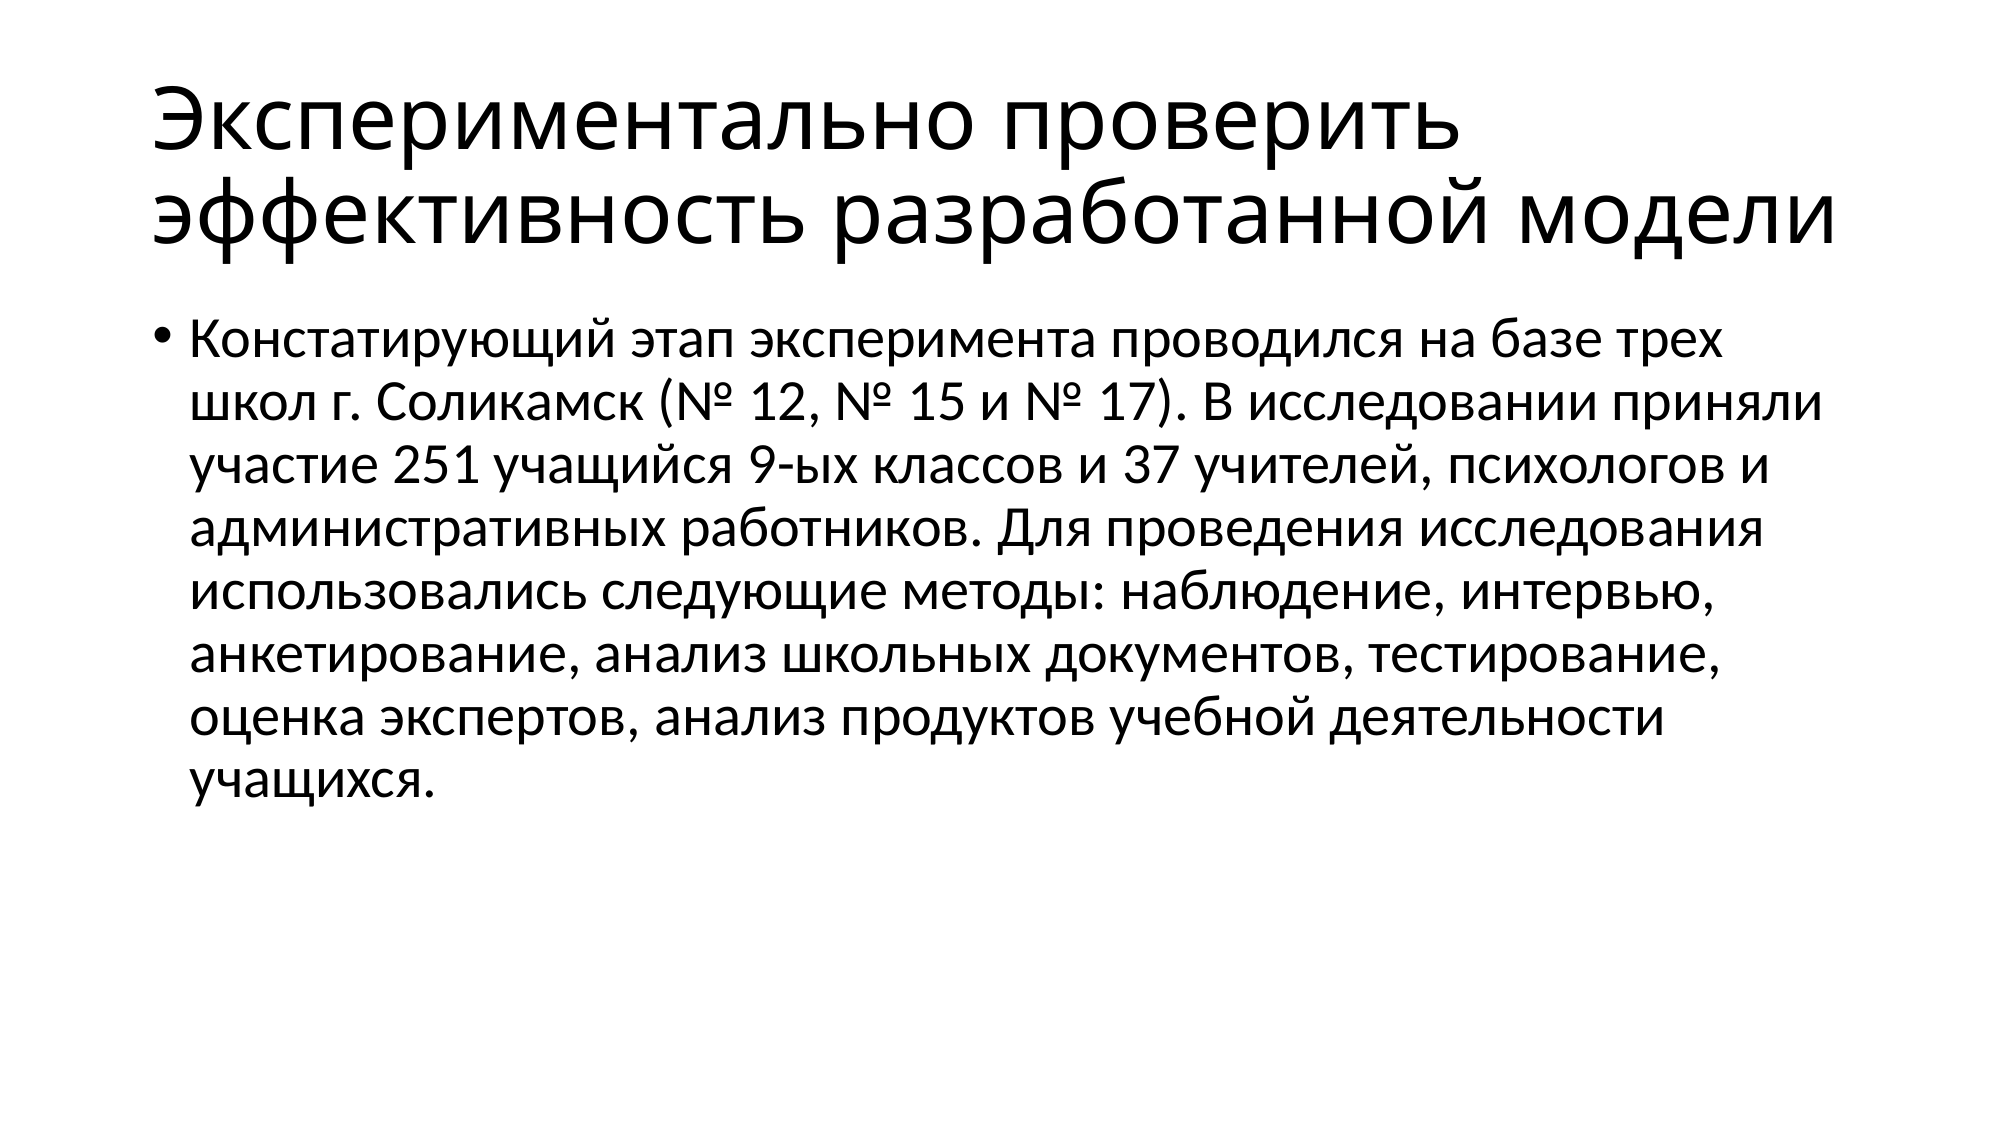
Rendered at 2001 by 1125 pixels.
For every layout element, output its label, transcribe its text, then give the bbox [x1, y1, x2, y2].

title Экспериментально проверить эффективность разработанной модели [137, 59, 1863, 278]
list Констатирующий этап эксперимента проводился на базе трех школ г. Соликамск (№ 12, № 15 и № 17). В исследовании приняли участие 251 учащийся 9-ых классов и 37 учителей, психологов и административных работников. Для проведения исследования использовались следующие методы: наблюдение, интервью, анкетирование, анализ школьных документов, тестирование, оценка экспертов, анализ продуктов учебной деятельности учащихся. [137, 299, 1863, 1014]
